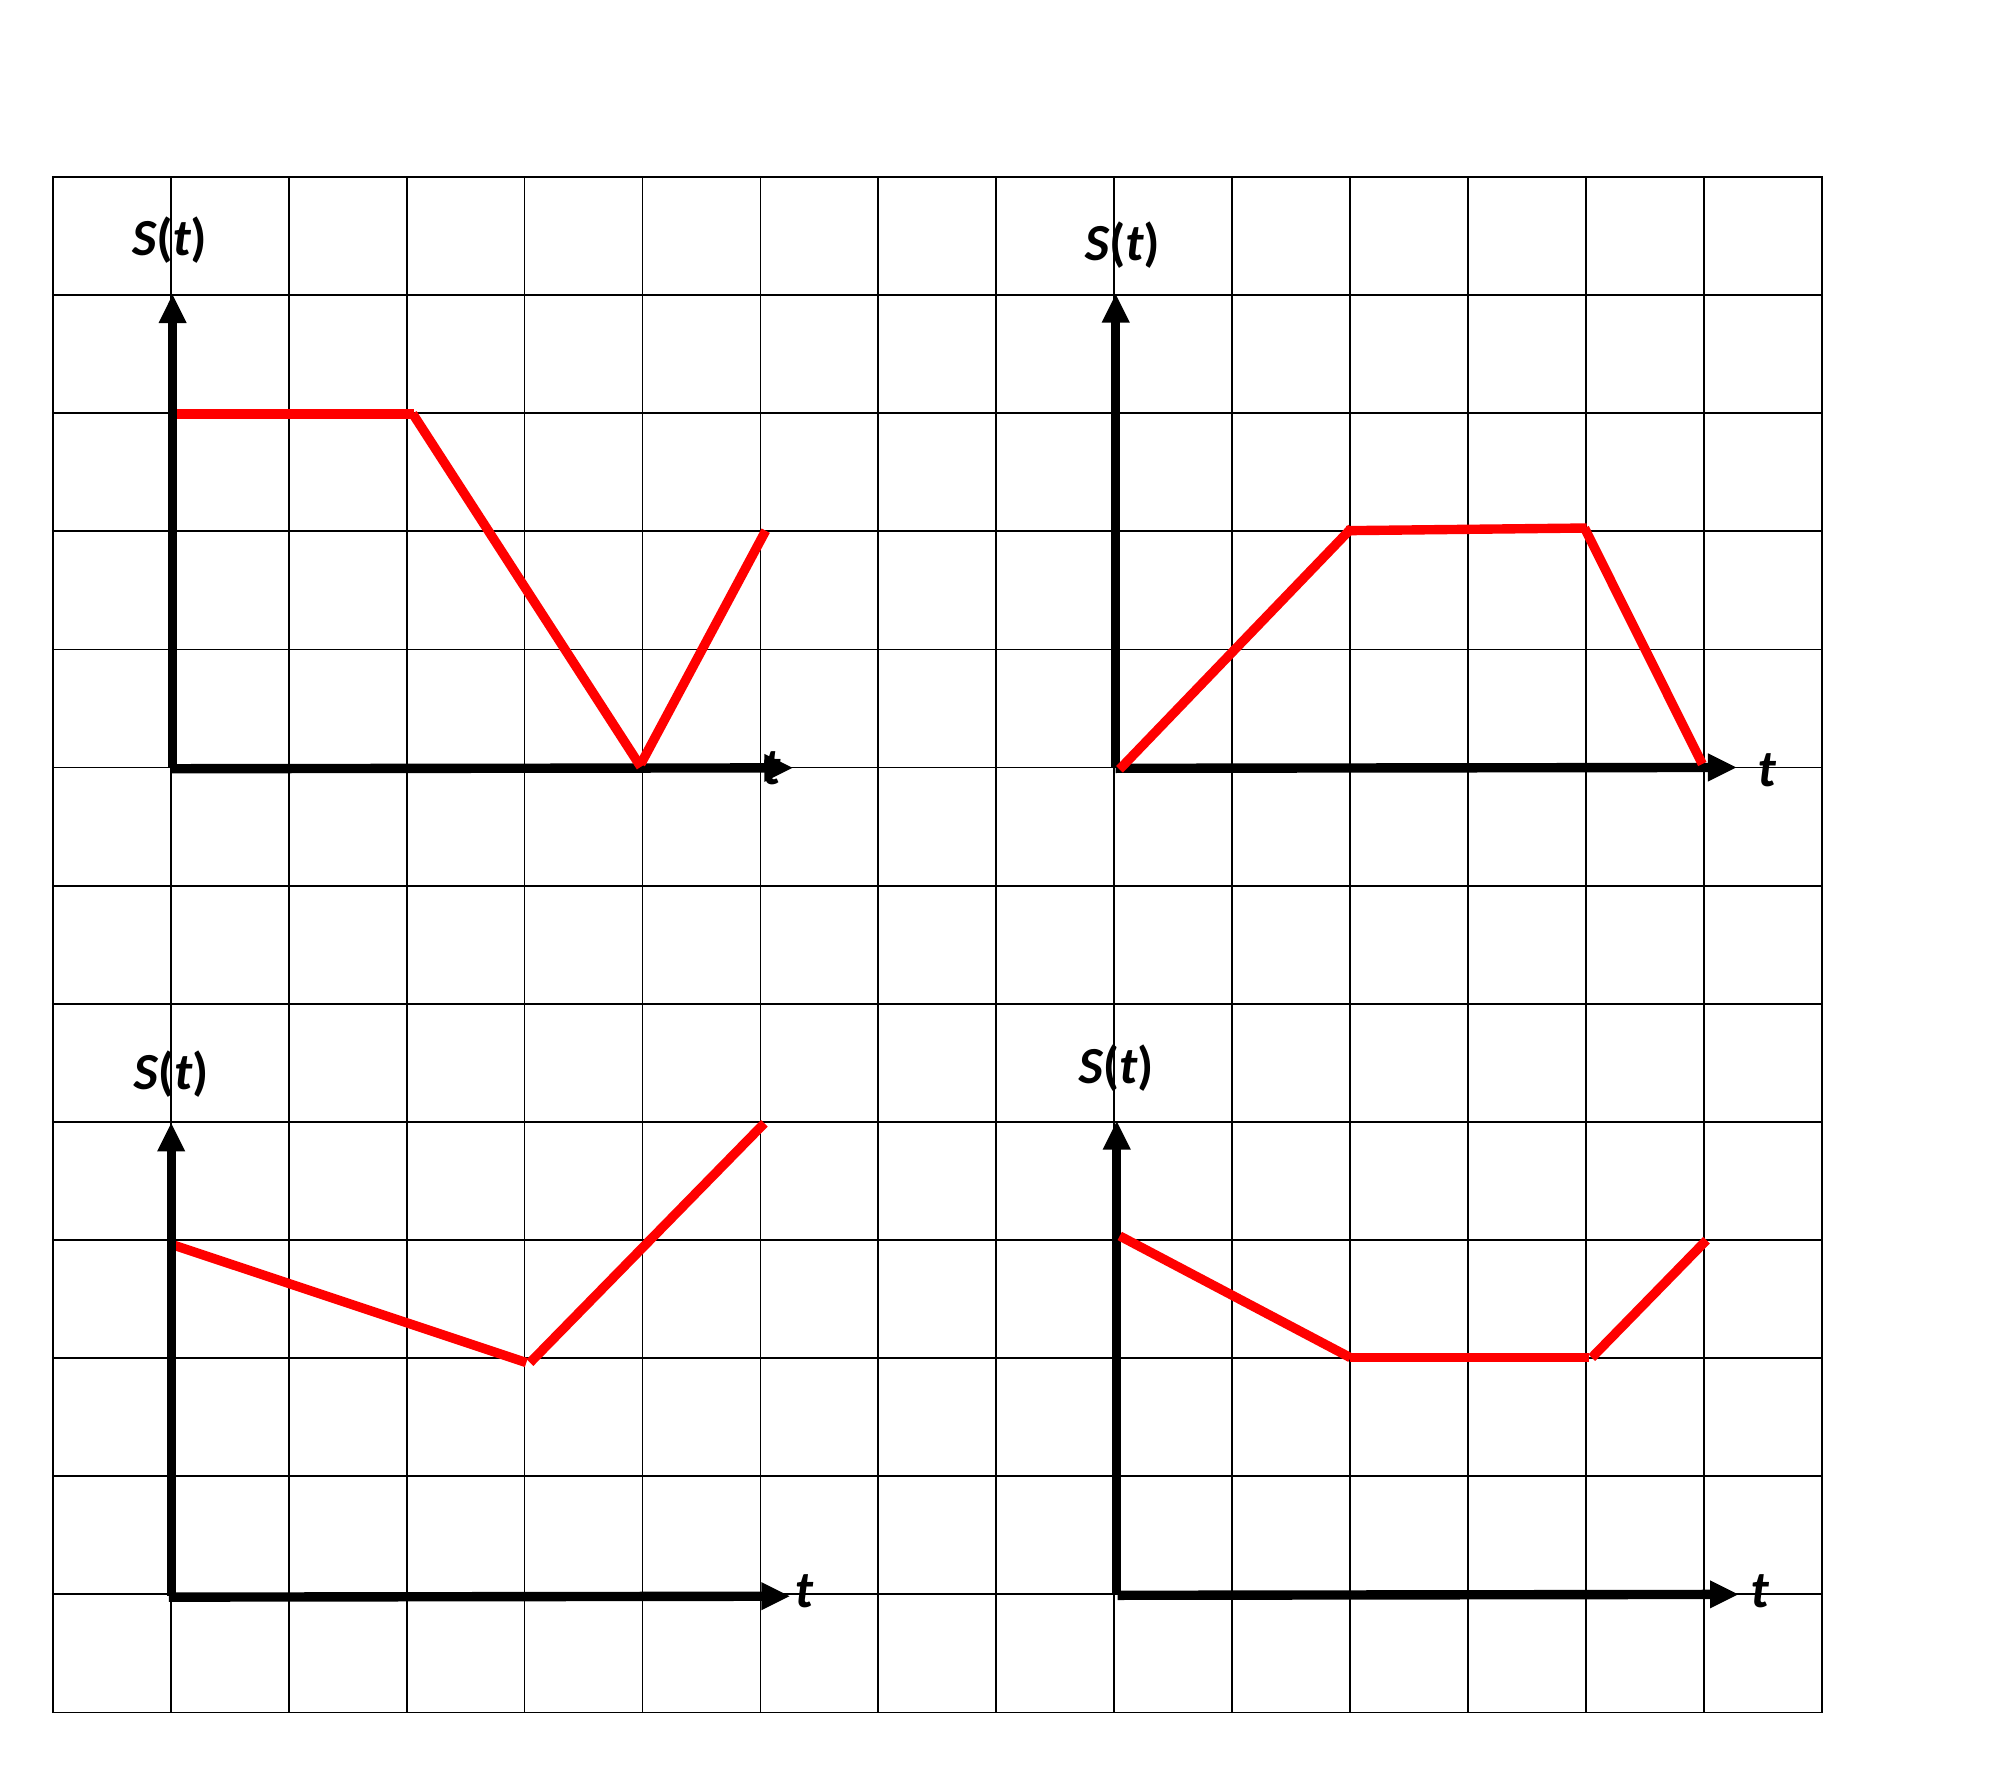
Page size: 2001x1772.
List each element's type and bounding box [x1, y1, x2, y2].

table_cell [290, 1477, 406, 1592]
table_header [879, 178, 995, 294]
table_cell [290, 419, 406, 530]
table_header [1233, 178, 1349, 294]
table_header [54, 178, 170, 294]
table_cell [1705, 887, 1821, 1003]
table_cell [290, 650, 406, 763]
table_cell [54, 532, 168, 649]
table_cell [643, 414, 760, 530]
table_cell [879, 1241, 995, 1357]
table_cell [1705, 296, 1821, 412]
table_cell [879, 887, 995, 1003]
table_cell [290, 532, 406, 649]
table_cell [879, 768, 995, 885]
table_cell [408, 1363, 524, 1475]
table_cell [1352, 650, 1467, 763]
table_cell [54, 1005, 170, 1121]
table_cell [761, 1359, 877, 1475]
table_header [643, 178, 760, 294]
table_cell [290, 774, 406, 885]
table_cell [1351, 296, 1467, 412]
table_cell [525, 296, 642, 412]
table_cell [761, 1477, 877, 1593]
table_cell [1469, 1362, 1585, 1475]
table_cell [1705, 1477, 1821, 1593]
table_cell [1469, 1241, 1585, 1353]
table_cell [1705, 1005, 1821, 1121]
table_header [761, 178, 877, 294]
table_cell [54, 1359, 167, 1475]
table_cell [54, 1123, 170, 1239]
table_cell [1119, 1123, 1231, 1235]
table_cell [879, 650, 995, 767]
table_cell [997, 414, 1111, 530]
table_cell [1469, 414, 1585, 524]
table_cell [879, 1005, 995, 1121]
table_header [1705, 178, 1821, 294]
table_cell [290, 1123, 406, 1239]
table_header [290, 178, 406, 294]
table_cell [761, 768, 877, 885]
table_cell [1587, 773, 1703, 885]
table_cell [408, 650, 412, 763]
table_cell [1351, 1362, 1467, 1475]
table_cell [290, 1602, 406, 1712]
table_header [525, 178, 642, 294]
table_cell [1121, 1359, 1231, 1475]
table_cell [997, 1595, 1113, 1712]
table_header [1351, 178, 1467, 294]
table_cell [1233, 1359, 1349, 1475]
table_cell [1705, 1595, 1821, 1712]
table_cell [879, 1595, 995, 1712]
table_cell [643, 1363, 760, 1475]
table_cell [290, 887, 406, 1003]
text_box [118, 1030, 224, 1108]
table_cell [879, 1359, 995, 1475]
table_cell [1587, 296, 1703, 412]
table_cell [172, 887, 288, 1003]
table_cell [525, 1361, 642, 1475]
text_box [1115, 294, 1737, 770]
table_cell [1469, 773, 1585, 885]
table_cell [1469, 1600, 1585, 1712]
table_cell [408, 419, 412, 530]
table_cell [1351, 887, 1467, 1003]
text_box [1742, 726, 1791, 804]
table_cell [172, 774, 288, 885]
table_cell [525, 1123, 529, 1239]
table_cell [172, 1005, 288, 1121]
table_cell [997, 532, 1111, 649]
table_cell [1705, 532, 1821, 649]
table_cell [1469, 887, 1585, 1003]
text_box [117, 195, 222, 274]
table_cell [1233, 773, 1349, 885]
table_cell [765, 1123, 877, 1239]
table_header [1115, 178, 1231, 294]
table_cell [1587, 1600, 1703, 1712]
text_box [1591, 1240, 1707, 1358]
table_cell [408, 532, 412, 649]
table_cell [408, 1602, 524, 1712]
table_cell [54, 296, 170, 412]
table_cell [761, 887, 877, 1003]
table_cell [408, 1477, 524, 1592]
table_cell [1351, 1477, 1467, 1590]
table_cell [1587, 1123, 1703, 1239]
table_cell [1233, 1005, 1349, 1121]
table_cell [1233, 414, 1349, 527]
table_cell [54, 1595, 170, 1712]
table_cell [408, 1005, 524, 1121]
table_cell [54, 414, 168, 530]
table_cell [761, 1005, 877, 1121]
table_cell [290, 1005, 406, 1121]
table_cell [525, 1477, 642, 1591]
table_cell [761, 296, 877, 412]
table_cell [1587, 1359, 1703, 1475]
table_cell [997, 1359, 1112, 1475]
table_cell [177, 650, 288, 764]
table_cell [1469, 1123, 1585, 1239]
table_cell [176, 1363, 288, 1475]
table_cell [1115, 1005, 1231, 1121]
table_cell [766, 532, 877, 649]
table_cell [643, 1005, 760, 1121]
table_cell [997, 1123, 1113, 1239]
table_cell [525, 887, 642, 1003]
text_box [168, 1123, 828, 1626]
table_cell [1587, 414, 1703, 527]
text_box [1116, 1121, 1784, 1626]
table_cell [1115, 773, 1231, 885]
table_cell [1469, 650, 1584, 763]
table_cell [1233, 1600, 1349, 1712]
table_cell [1705, 768, 1821, 885]
table_cell [1705, 1359, 1821, 1475]
table_cell [997, 650, 1111, 767]
table_cell [177, 419, 288, 530]
table_header [172, 178, 288, 294]
table_cell [1705, 1123, 1821, 1239]
table_header [1587, 178, 1703, 294]
table_cell [643, 773, 760, 885]
table_cell [54, 1477, 167, 1593]
table_header [1469, 178, 1585, 294]
table_cell [1233, 296, 1349, 412]
table_cell [408, 1123, 524, 1239]
table_cell [1351, 414, 1467, 525]
table_cell [1707, 1241, 1821, 1357]
table_cell [1351, 1005, 1467, 1121]
table_cell [643, 1477, 760, 1591]
table_cell [761, 414, 877, 530]
table_cell [765, 1241, 877, 1357]
table_cell [643, 296, 760, 412]
table_cell [54, 887, 170, 1003]
text_box [171, 294, 796, 802]
table_cell [1587, 1005, 1703, 1121]
table_cell [177, 532, 288, 649]
table_cell [408, 773, 524, 885]
table_cell [1233, 887, 1349, 1003]
table_cell [1233, 1477, 1349, 1590]
text_box [1119, 1235, 1589, 1358]
table_cell [1469, 296, 1585, 412]
table_cell [879, 1123, 995, 1239]
table_cell [997, 1477, 1112, 1593]
table_cell [172, 1602, 288, 1712]
table_cell [1118, 296, 1231, 412]
table_cell [1705, 650, 1821, 767]
table_cell [525, 1602, 642, 1712]
table_cell [54, 768, 170, 885]
table_cell [525, 773, 642, 885]
table_cell [879, 532, 995, 649]
table_cell [997, 768, 1113, 885]
table_cell [879, 1477, 995, 1593]
table_cell [761, 1595, 877, 1712]
table_cell [879, 414, 995, 530]
table_cell [408, 296, 524, 412]
table_cell [1351, 773, 1467, 885]
table_cell [290, 296, 406, 409]
table_cell [1352, 535, 1467, 649]
table_cell [997, 887, 1113, 1003]
table_cell [1469, 533, 1584, 649]
table_cell [1705, 414, 1821, 530]
text_box [1070, 200, 1175, 278]
table_cell [525, 1005, 642, 1121]
table_cell [1469, 1005, 1585, 1121]
table_cell [1121, 1477, 1231, 1590]
table_cell [643, 887, 760, 1003]
table_cell [172, 1123, 288, 1239]
table_cell [525, 1241, 529, 1357]
table_cell [1587, 1241, 1591, 1353]
table_cell [290, 1363, 406, 1475]
table_cell [54, 650, 168, 767]
table_cell [1587, 1477, 1703, 1589]
table_cell [1115, 1595, 1231, 1712]
table_cell [643, 1601, 760, 1712]
table_cell [1587, 887, 1703, 1003]
table_cell [174, 296, 288, 409]
table_cell [1351, 1241, 1467, 1353]
table_cell [1120, 414, 1231, 527]
table_cell [1351, 1600, 1467, 1712]
table_cell [408, 887, 524, 1003]
table_cell [997, 1241, 1112, 1357]
table_cell [879, 296, 995, 412]
text_box [529, 1123, 765, 1363]
table_header [997, 178, 1113, 294]
table_cell [1469, 1477, 1585, 1590]
table_header [408, 178, 524, 294]
table_cell [1233, 1123, 1349, 1235]
table_cell [766, 650, 877, 767]
table_cell [1351, 1123, 1467, 1239]
table_cell [176, 1477, 288, 1592]
text_box [1063, 1024, 1169, 1102]
table_cell [997, 1005, 1113, 1121]
table_cell [1115, 887, 1231, 1003]
table_cell [997, 296, 1113, 412]
table_cell [54, 1241, 167, 1357]
